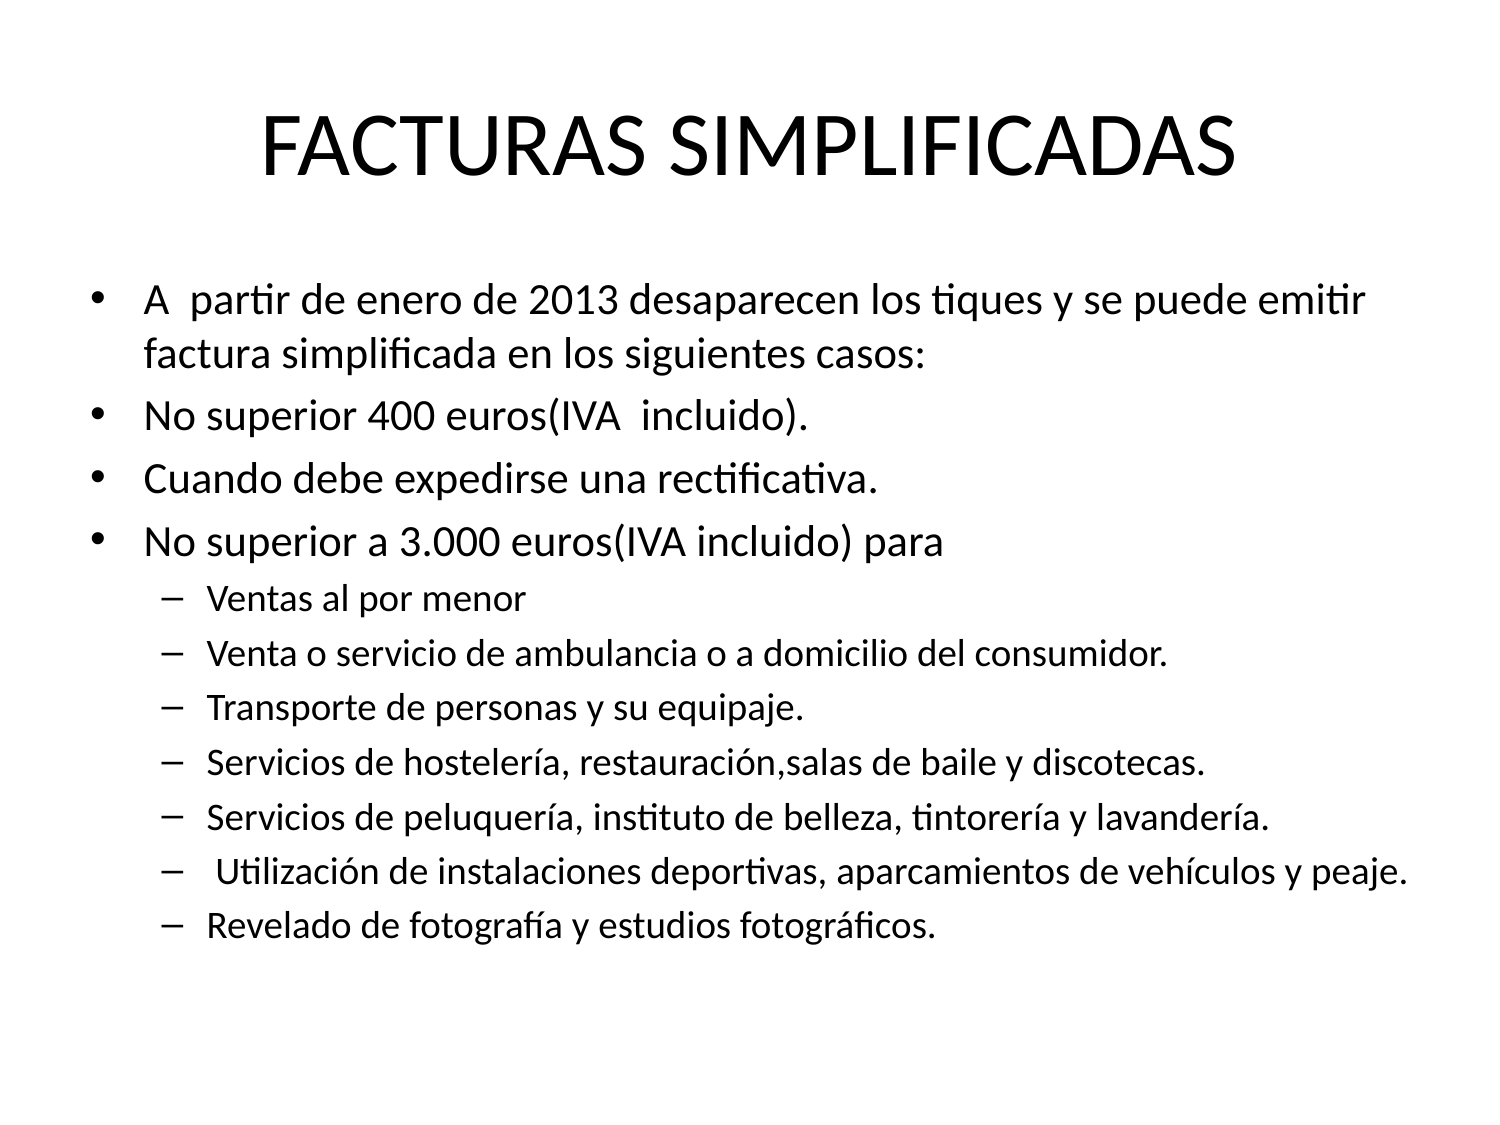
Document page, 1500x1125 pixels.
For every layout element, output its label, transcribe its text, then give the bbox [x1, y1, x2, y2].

title FACTURAS SIMPLIFICADAS [75, 45, 1425, 233]
list A partir de enero de 2013 desaparecen los tiques y se puede emitir factura simplificada en los siguientes casos: No superior 400 euros(IVA incluido). Cuando debe expedirse una rectificativa. No superior a 3.000 euros(IVA incluido) para Ventas al por menor Venta o servicio de ambulancia o a domicilio del consumidor. Transporte de personas y su equipaje. Servicios de hostelería, restauración,salas de baile y discotecas. Servicios de peluquería, instituto de belleza, tintorería y lavandería. Utilización de instalaciones deportivas, aparcamientos de vehículos y peaje. Revelado de fotografía y estudios fotográficos. [75, 262, 1425, 1005]
